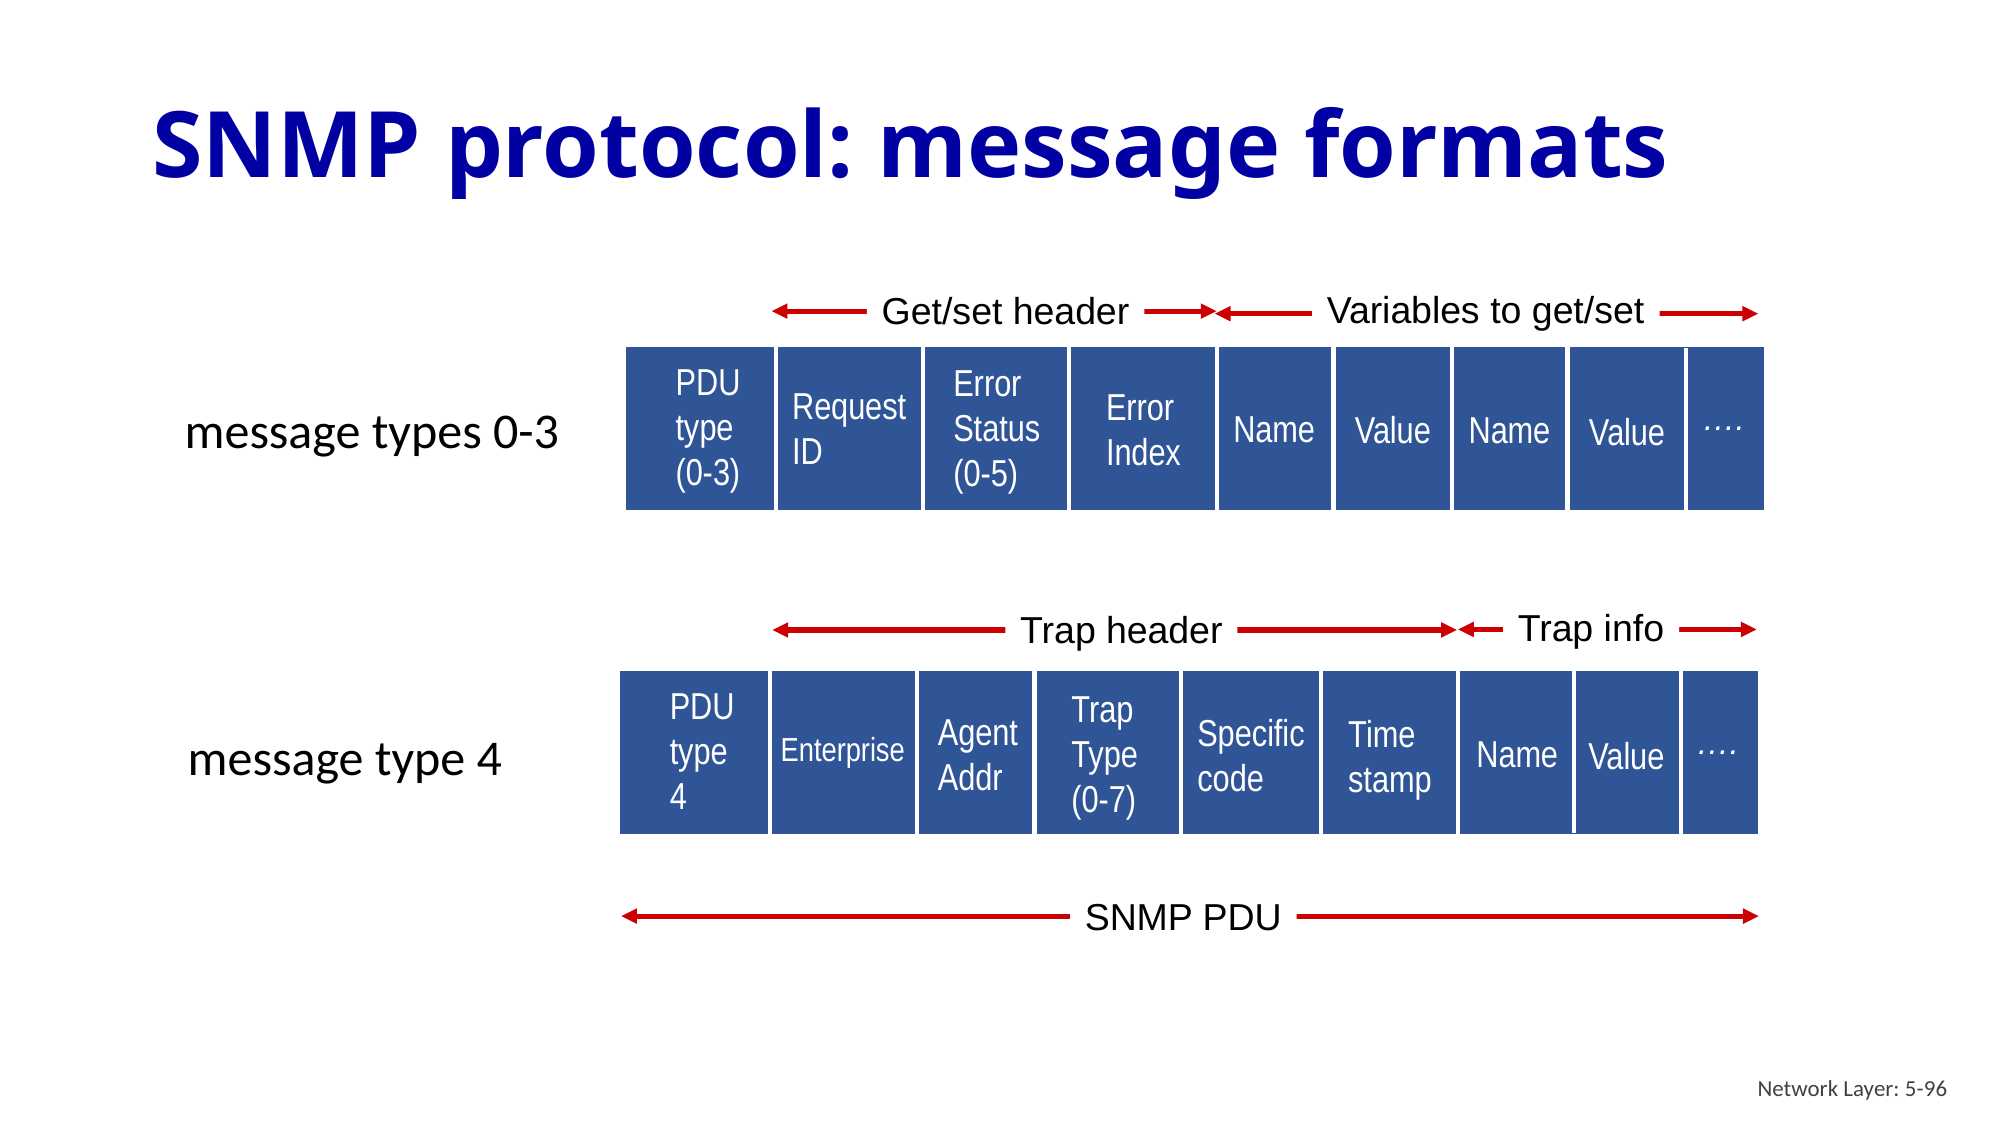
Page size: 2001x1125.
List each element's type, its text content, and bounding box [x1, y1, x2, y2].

text_box [1454, 346, 1765, 512]
text_box message types 0-3 [169, 391, 574, 466]
text_box Value [1574, 400, 1680, 461]
text_box [925, 346, 1331, 512]
text_box Get/set header [866, 312, 1145, 340]
text_box [625, 346, 921, 512]
text_box SNMP PDU [1070, 885, 1297, 916]
text_box Name [1218, 397, 1330, 458]
text_box SNMP PDU [1070, 917, 1297, 946]
text_box [1336, 346, 1450, 512]
text_box Name [1453, 399, 1566, 459]
title SNMP protocol: message formats [137, 74, 1863, 221]
text_box Get/set header [866, 279, 1145, 311]
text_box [171, 596, 1759, 839]
text_box Request ID [777, 374, 922, 480]
text_box …. [1688, 405, 1760, 445]
text_box Variables to get/set [1312, 314, 1660, 339]
text_box Value [1339, 399, 1446, 459]
text_box Error Index [1091, 375, 1196, 481]
text_box PDU type (0-3) [660, 350, 756, 501]
text_box Error Status (0-5) [938, 351, 1056, 501]
slide_number Network Layer: 5-96 [1512, 1056, 1963, 1117]
text_box Variables to get/set [1312, 279, 1660, 313]
